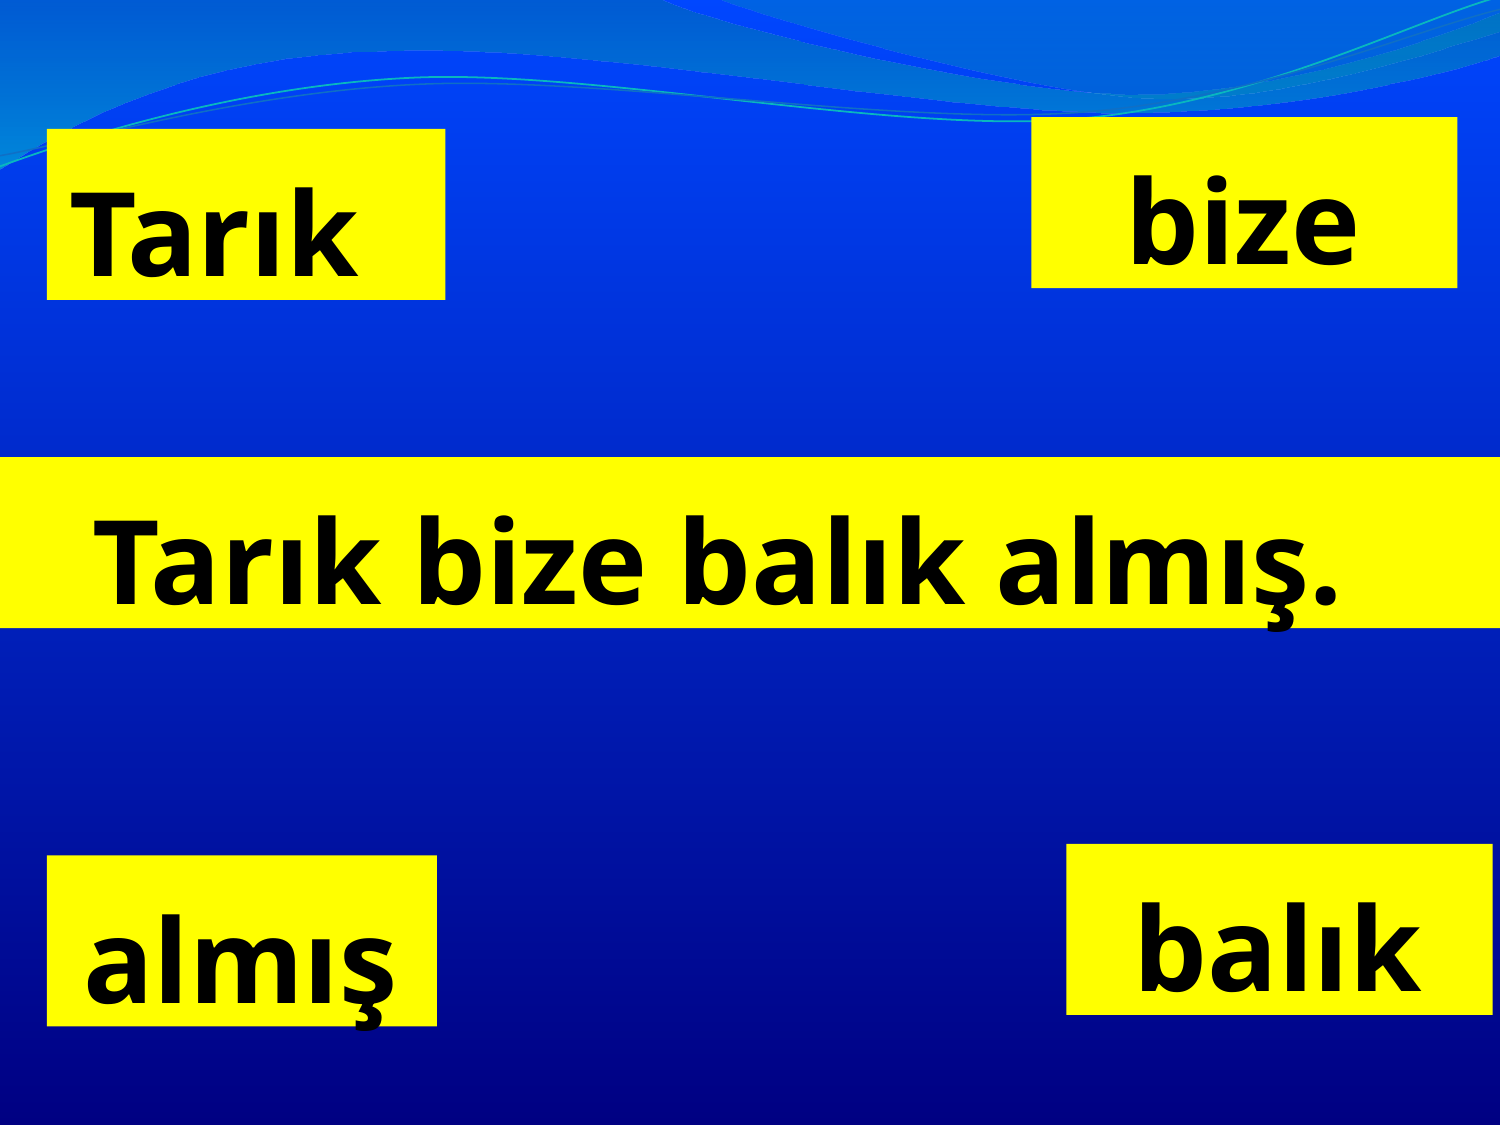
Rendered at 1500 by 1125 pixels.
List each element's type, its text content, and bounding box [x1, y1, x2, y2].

text_box almış [46, 855, 437, 1027]
text_box bize [1031, 117, 1458, 289]
text_box Tarık bize balık almış. [0, 457, 1500, 629]
text_box balık [1066, 843, 1493, 1015]
title Tarık [46, 128, 446, 301]
